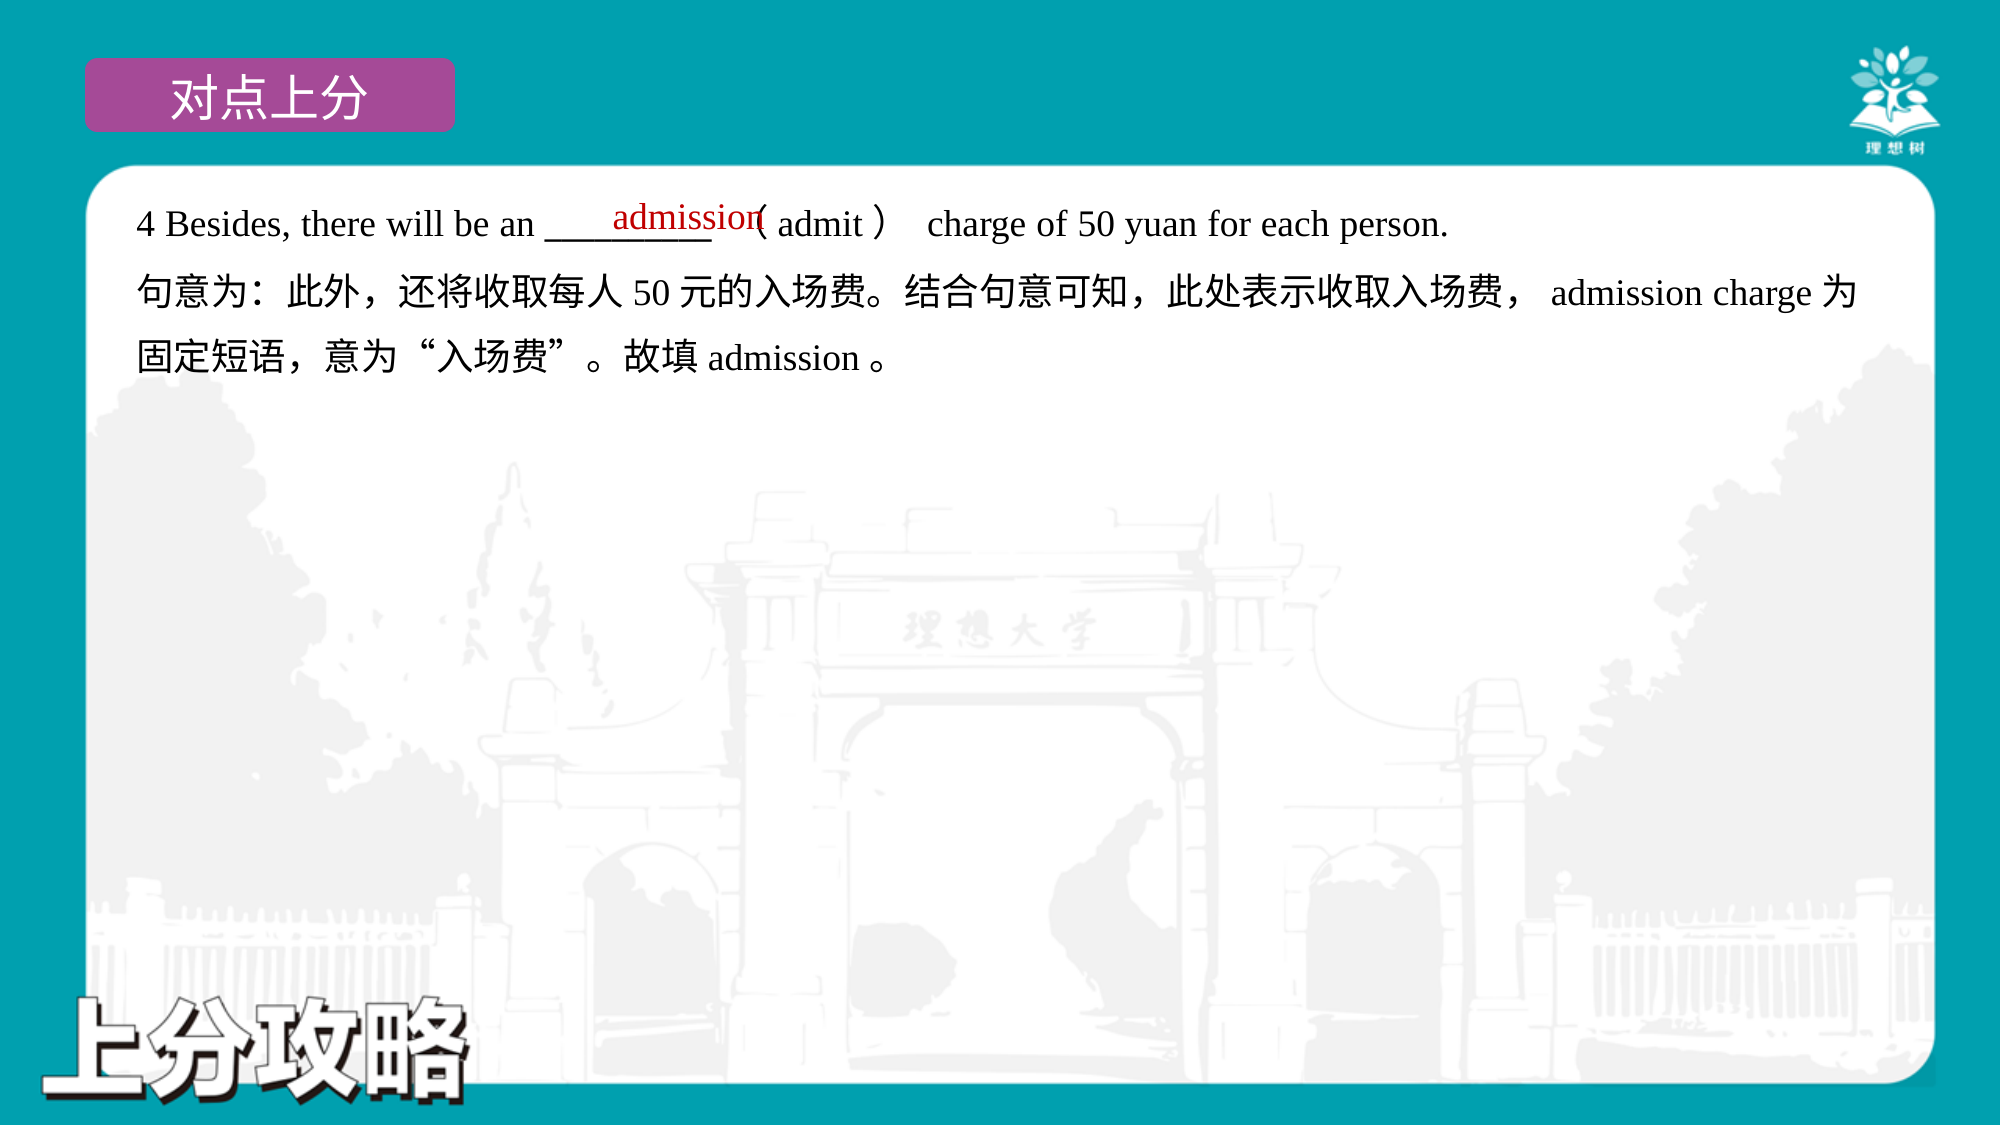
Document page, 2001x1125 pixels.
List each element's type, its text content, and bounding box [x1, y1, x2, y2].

text_box 句意为：此外，还将收取每人50元的入场费。结合句意可知，此处表示收取入场费，admission charge为 固定短语，意为“入场费”。故填admission。 [136, 244, 1865, 372]
picture [0, 0, 2000, 1125]
text_box admission [598, 170, 779, 230]
text_box 4 Besides, there will be an __________ （admit） charge of 50 yuan for each person. [136, 176, 1865, 237]
